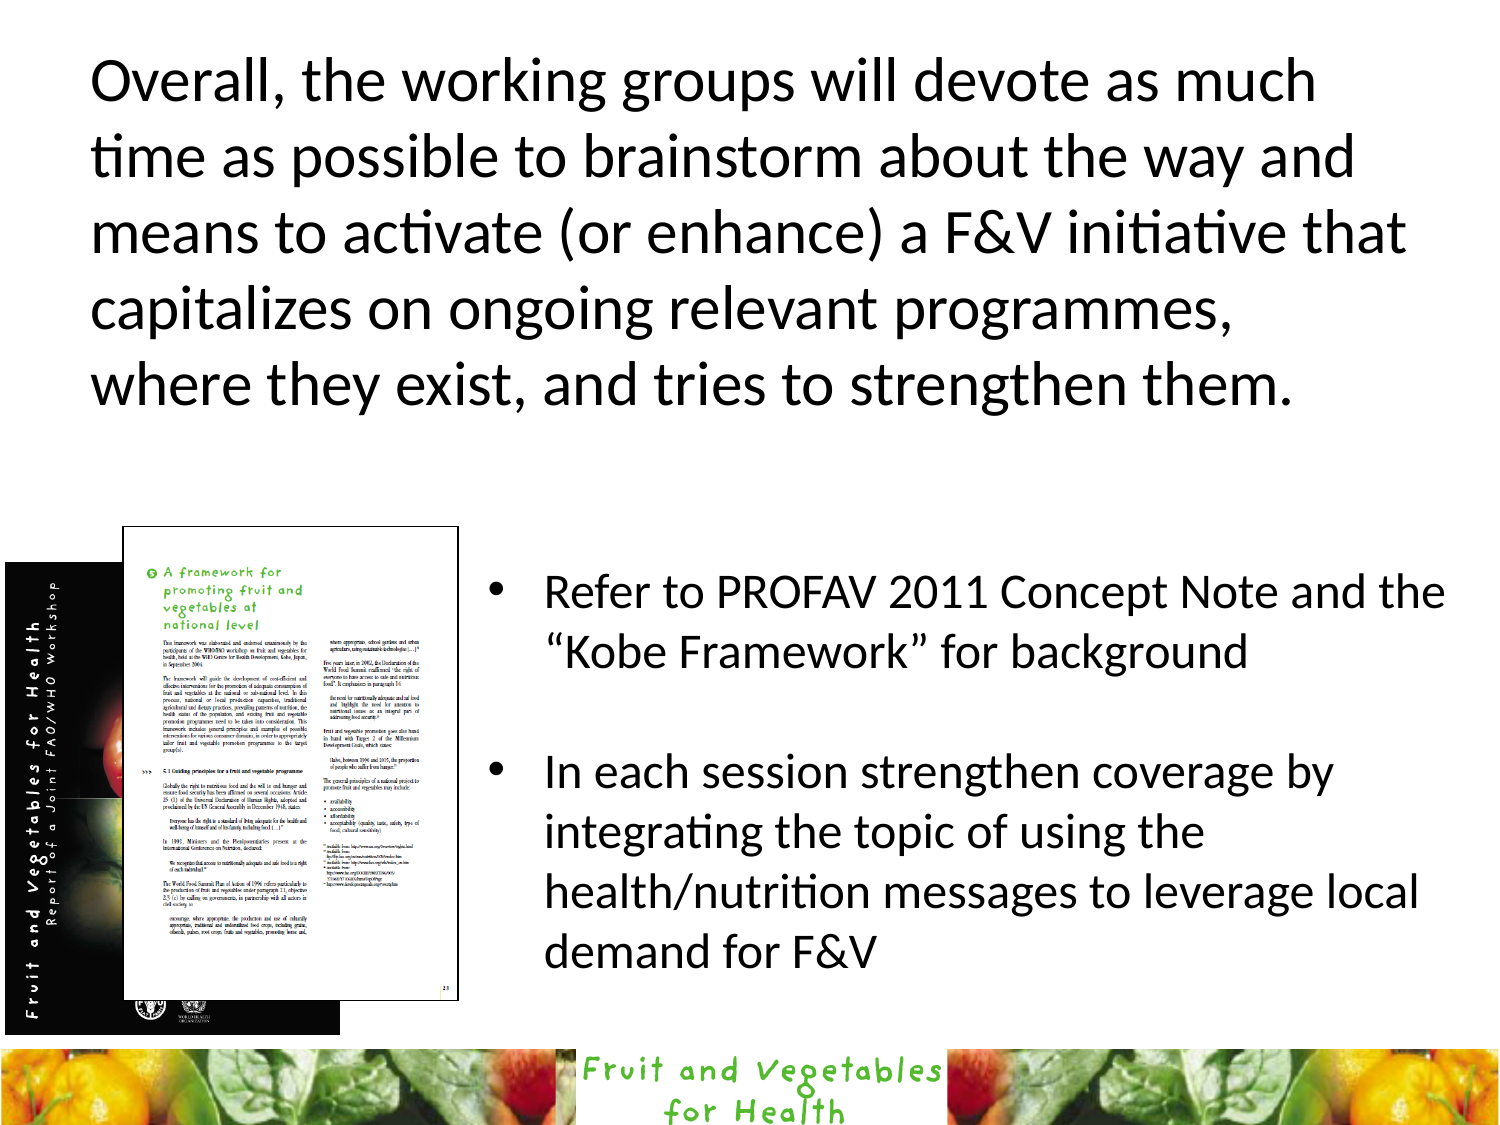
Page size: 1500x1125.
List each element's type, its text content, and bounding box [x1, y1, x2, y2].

text_box Refer to PROFAV 2011 Concept Note and the “Kobe Framework” for background In each session strengthen coverage by integrating the topic of using the health/nutrition messages to leverage local demand for F&V [472, 550, 1471, 1031]
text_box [1, 1049, 1499, 1125]
list Overall, the working groups will devote as much time as possible to brainstorm about the way and means to activate (or enhance) a F&V initiative that capitalizes on ongoing relevant programmes, where they exist, and tries to strengthen them. [75, 30, 1425, 480]
picture [5, 526, 458, 1036]
